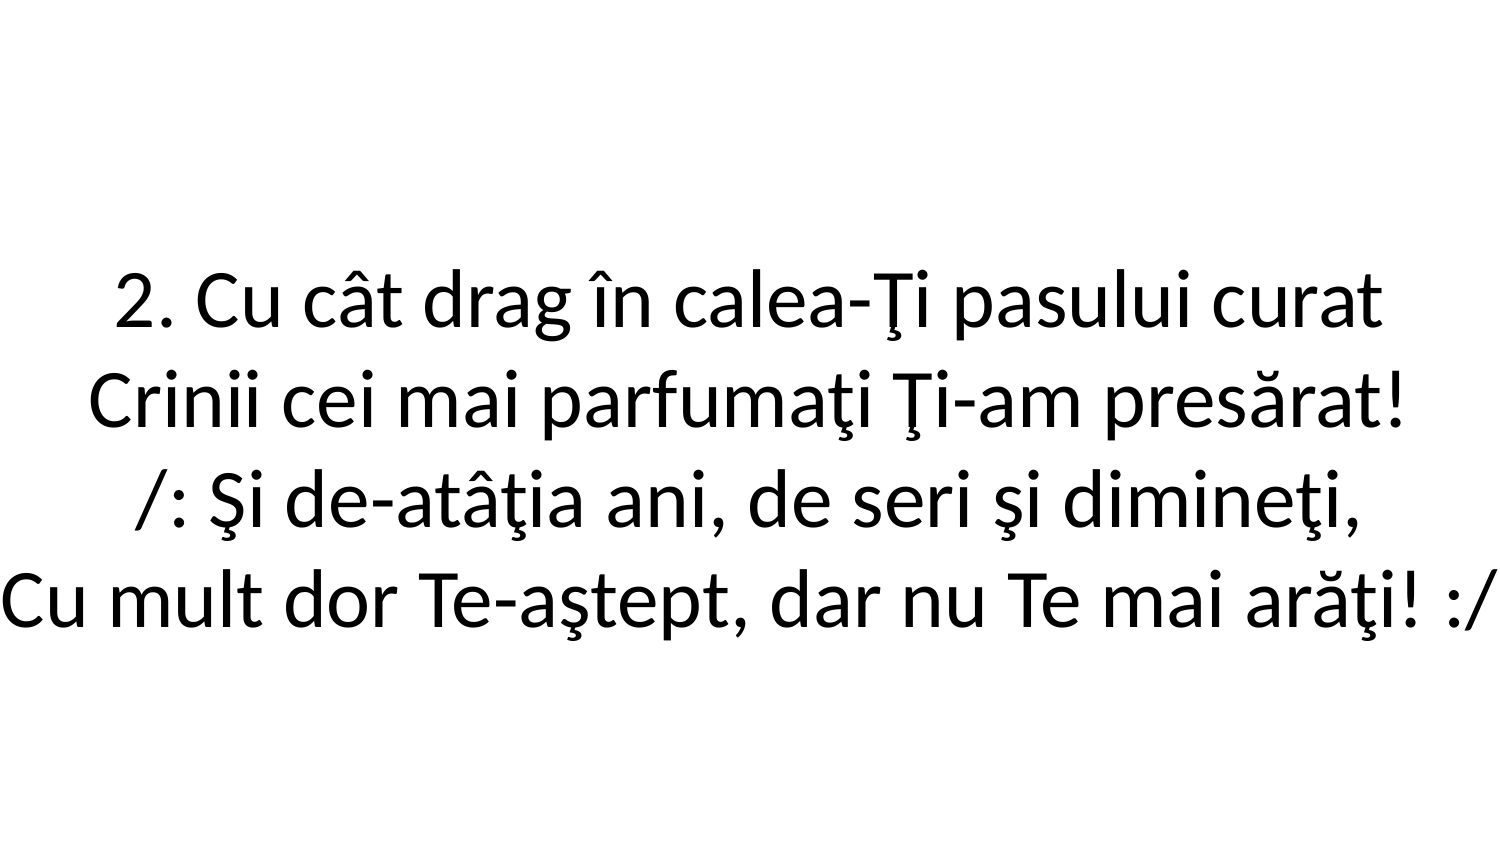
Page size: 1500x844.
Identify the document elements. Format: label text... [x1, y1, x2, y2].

text_box 2. Cu cât drag în calea-Ţi pasului curat Crinii cei mai parfumaţi Ţi-am presărat! /: Şi de-atâţia ani, de seri şi dimineţi, Cu mult dor Te-aştept, dar nu Te mai arăţi! :/ [0, 192, 1500, 652]
